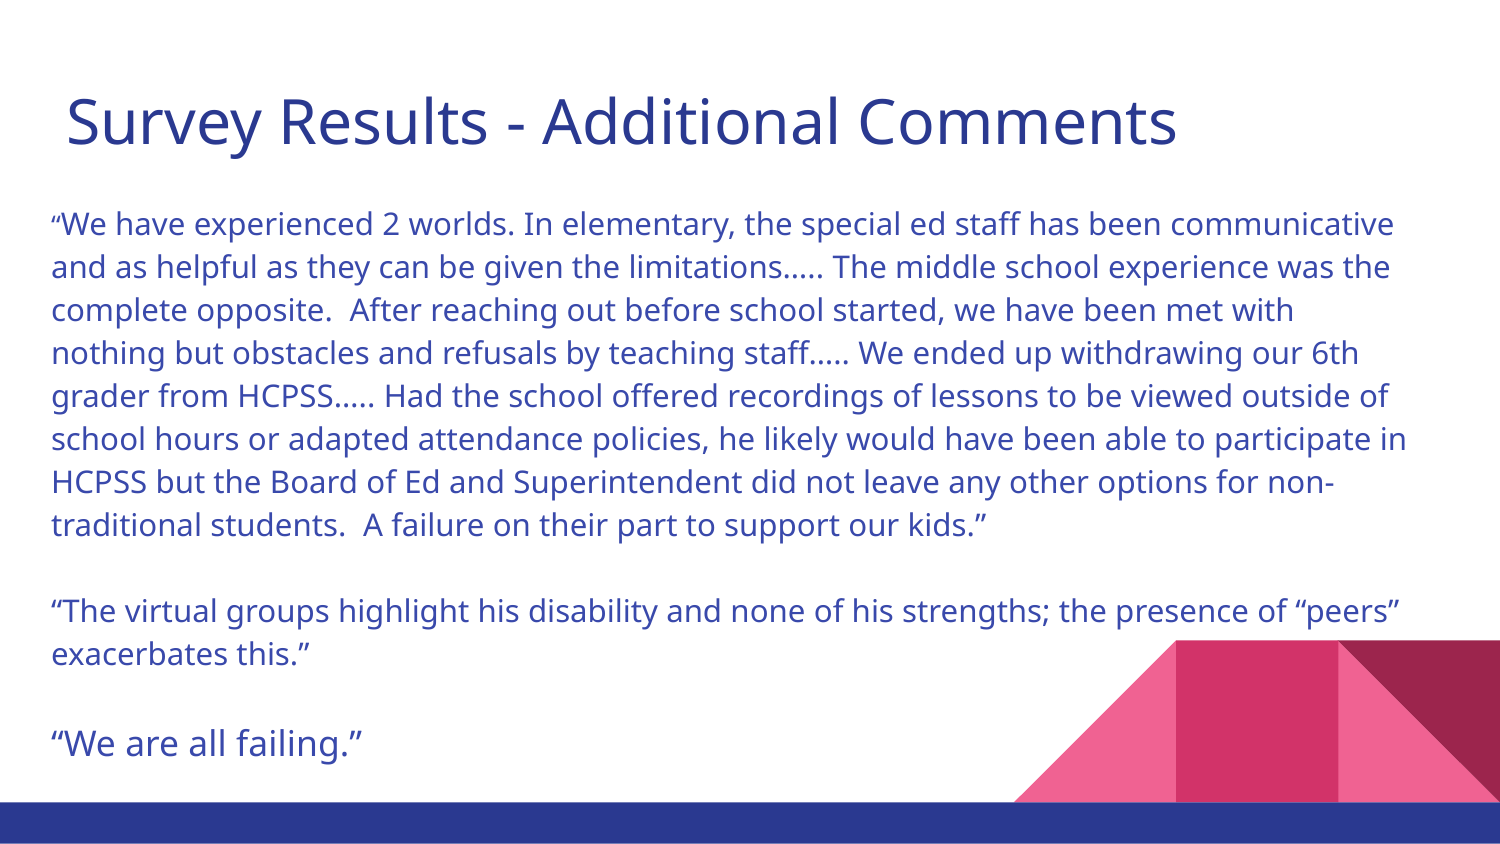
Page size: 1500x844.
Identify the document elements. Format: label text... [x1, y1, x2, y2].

title Survey Results - Additional Comments [51, 67, 1449, 167]
list “We have experienced 2 worlds. In elementary, the special ed staff has been communicative and as helpful as they can be given the limitations….. The middle school experience was the complete opposite. After reaching out before school started, we have been met with nothing but obstacles and refusals by teaching staff….. We ended up withdrawing our 6th grader from HCPSS….. Had the school offered recordings of lessons to be viewed outside of school hours or adapted attendance policies, he likely would have been able to participate in HCPSS but the Board of Ed and Superintendent did not leave any other options for non-traditional students. A failure on their part to support our kids.” “The virtual groups highlight his disability and none of his strengths; the presence of “peers” exacerbates this.” “We are all failing.” [36, 183, 1434, 742]
